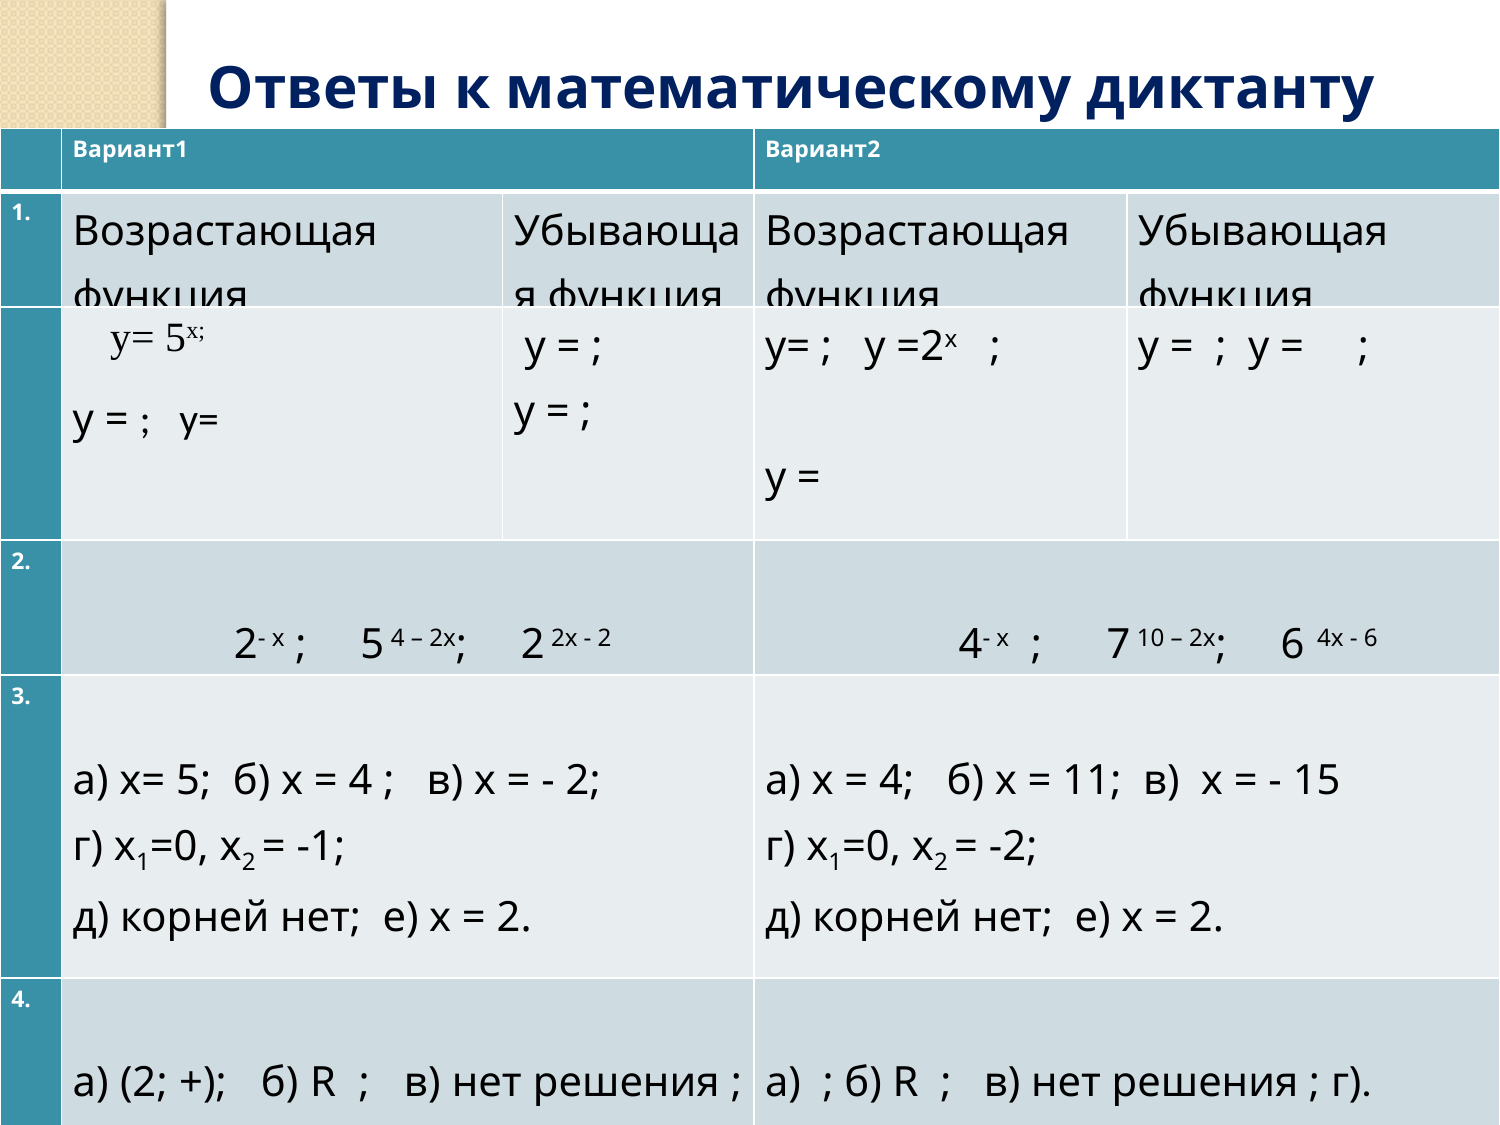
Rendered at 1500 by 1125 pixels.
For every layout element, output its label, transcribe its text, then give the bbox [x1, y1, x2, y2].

text_box Ответы к математическому диктанту [192, 42, 1391, 128]
